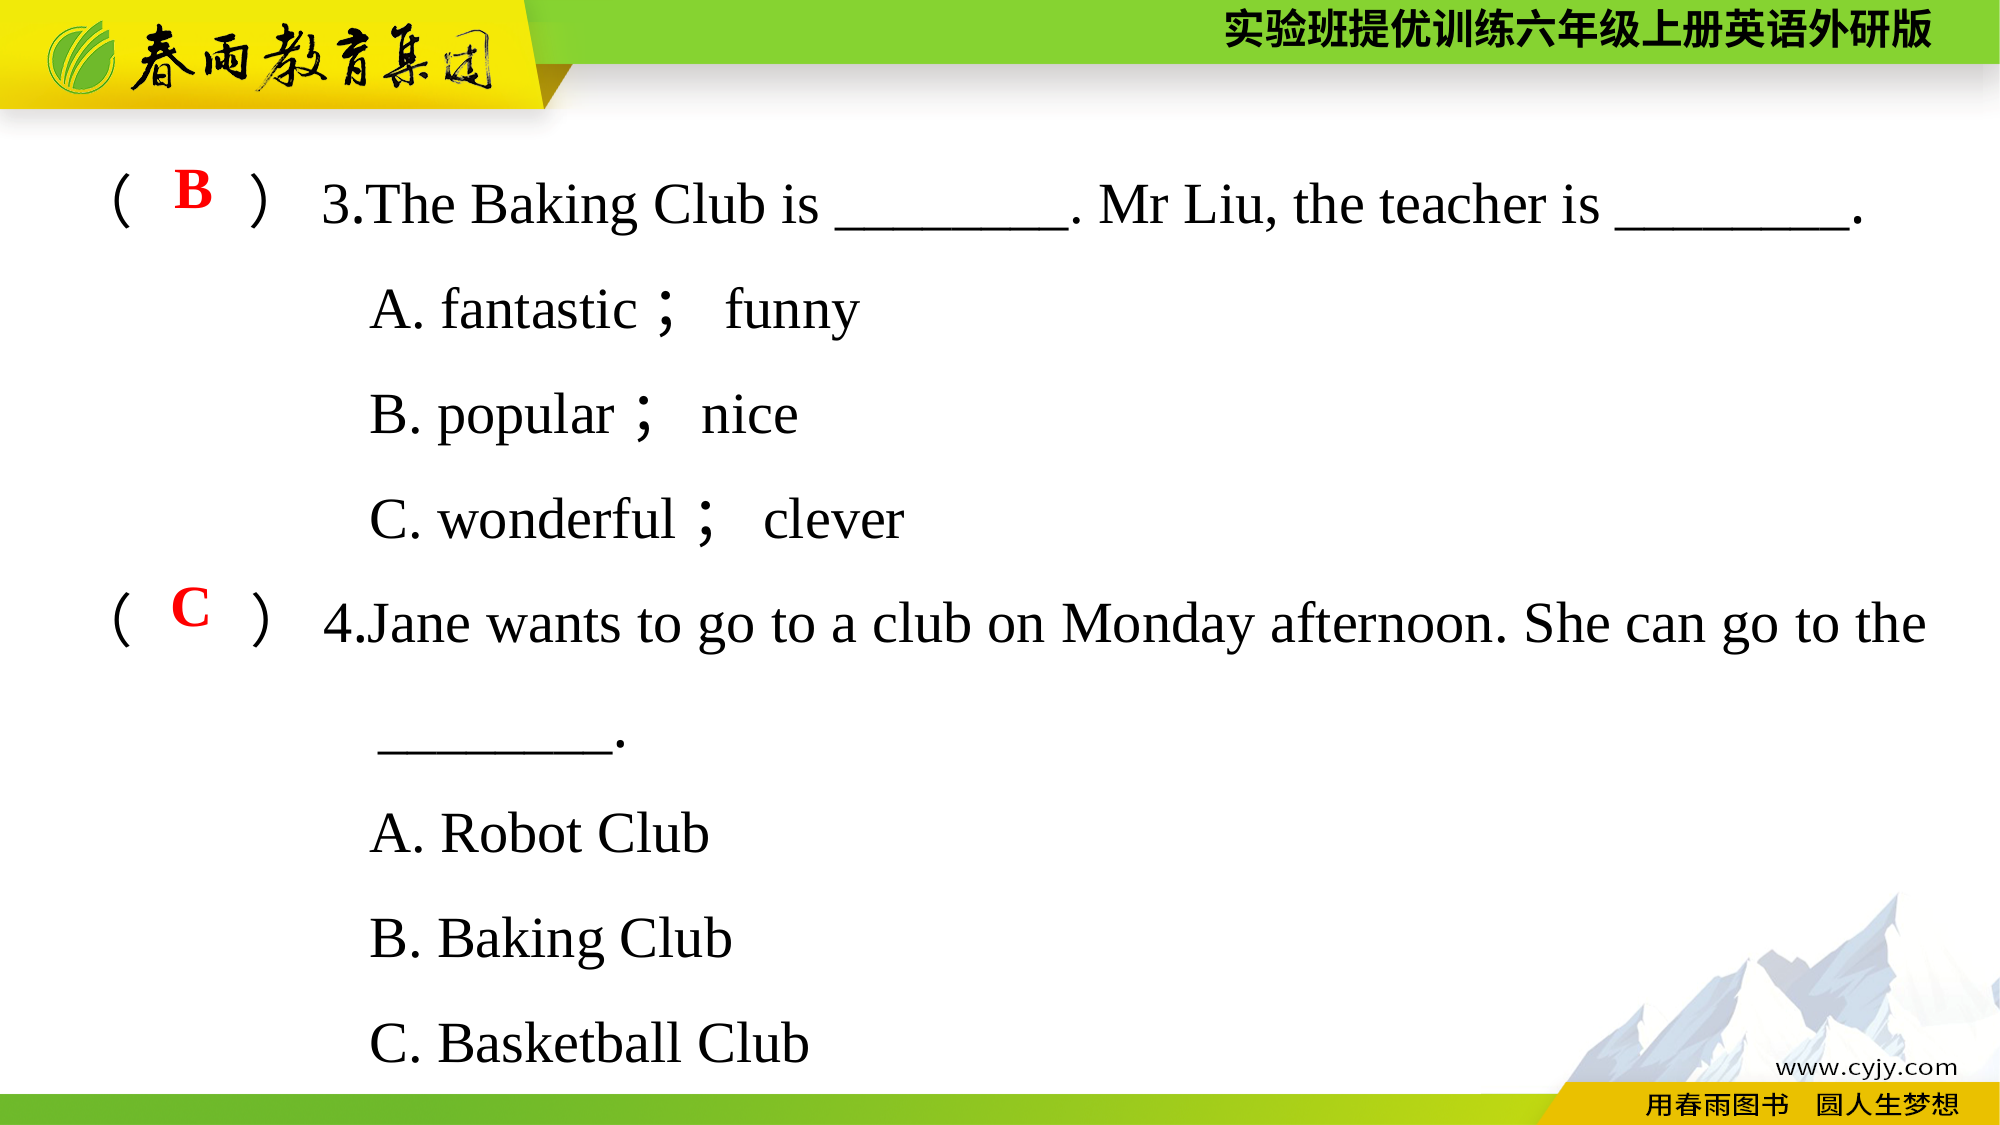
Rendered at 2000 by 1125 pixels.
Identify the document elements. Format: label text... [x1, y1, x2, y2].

list （ ）3.The Baking Club is ________. Mr Liu, the teacher is ________. A. fantastic；funny B. popular；nice C. wonderful；clever （ ）4.Jane wants to go to a club on Monday afternoon. She can go to the ________. A. Robot Club B. Baking Club C. Basketball Club [59, 122, 1944, 1092]
text_box B [160, 142, 229, 228]
text_box C [156, 560, 228, 646]
picture [0, 0, 2000, 1125]
